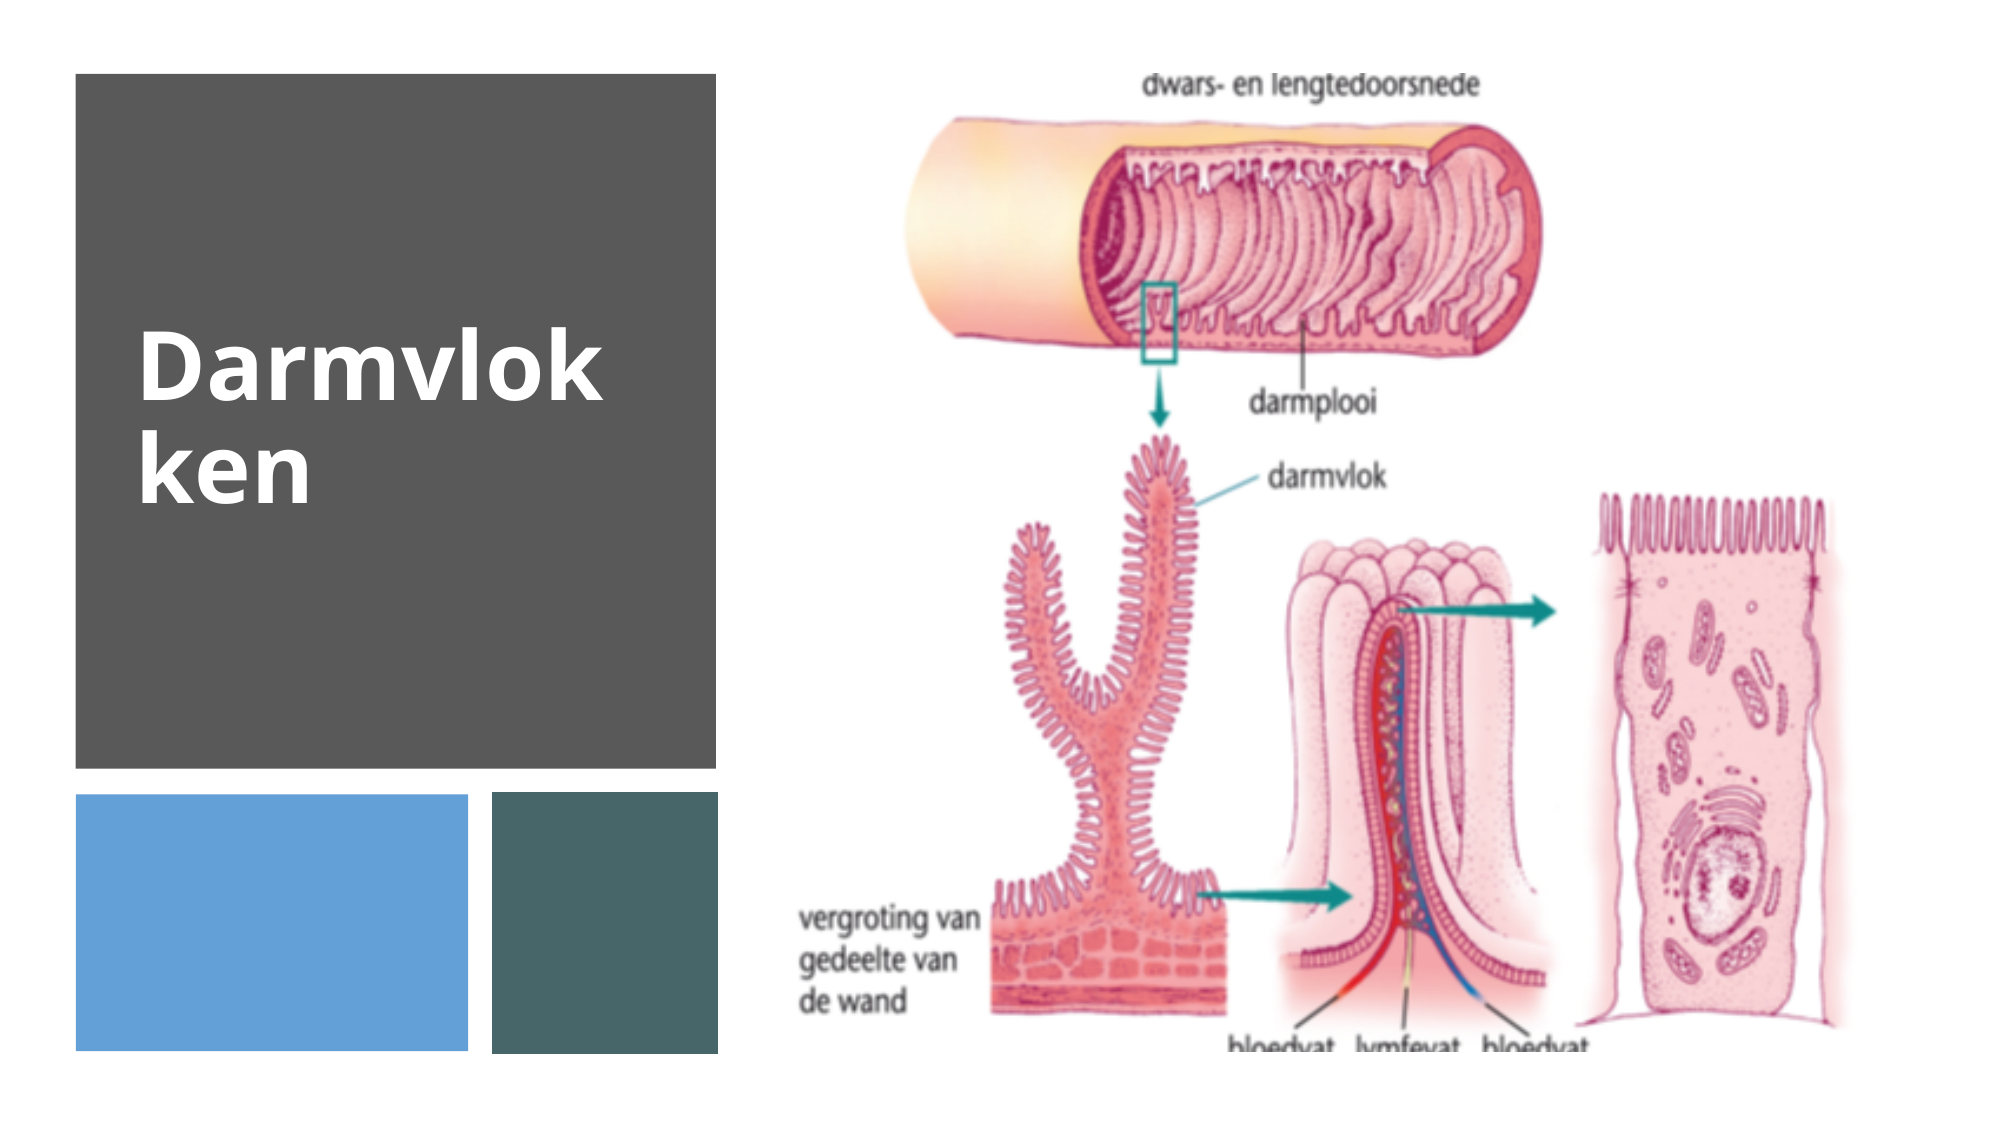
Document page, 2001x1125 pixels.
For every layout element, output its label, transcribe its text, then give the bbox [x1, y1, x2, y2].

text_box [493, 793, 717, 1053]
text_box [75, 793, 469, 1052]
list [740, 73, 1923, 1052]
text_box [75, 73, 717, 770]
title Darmvlokken [120, 152, 672, 690]
